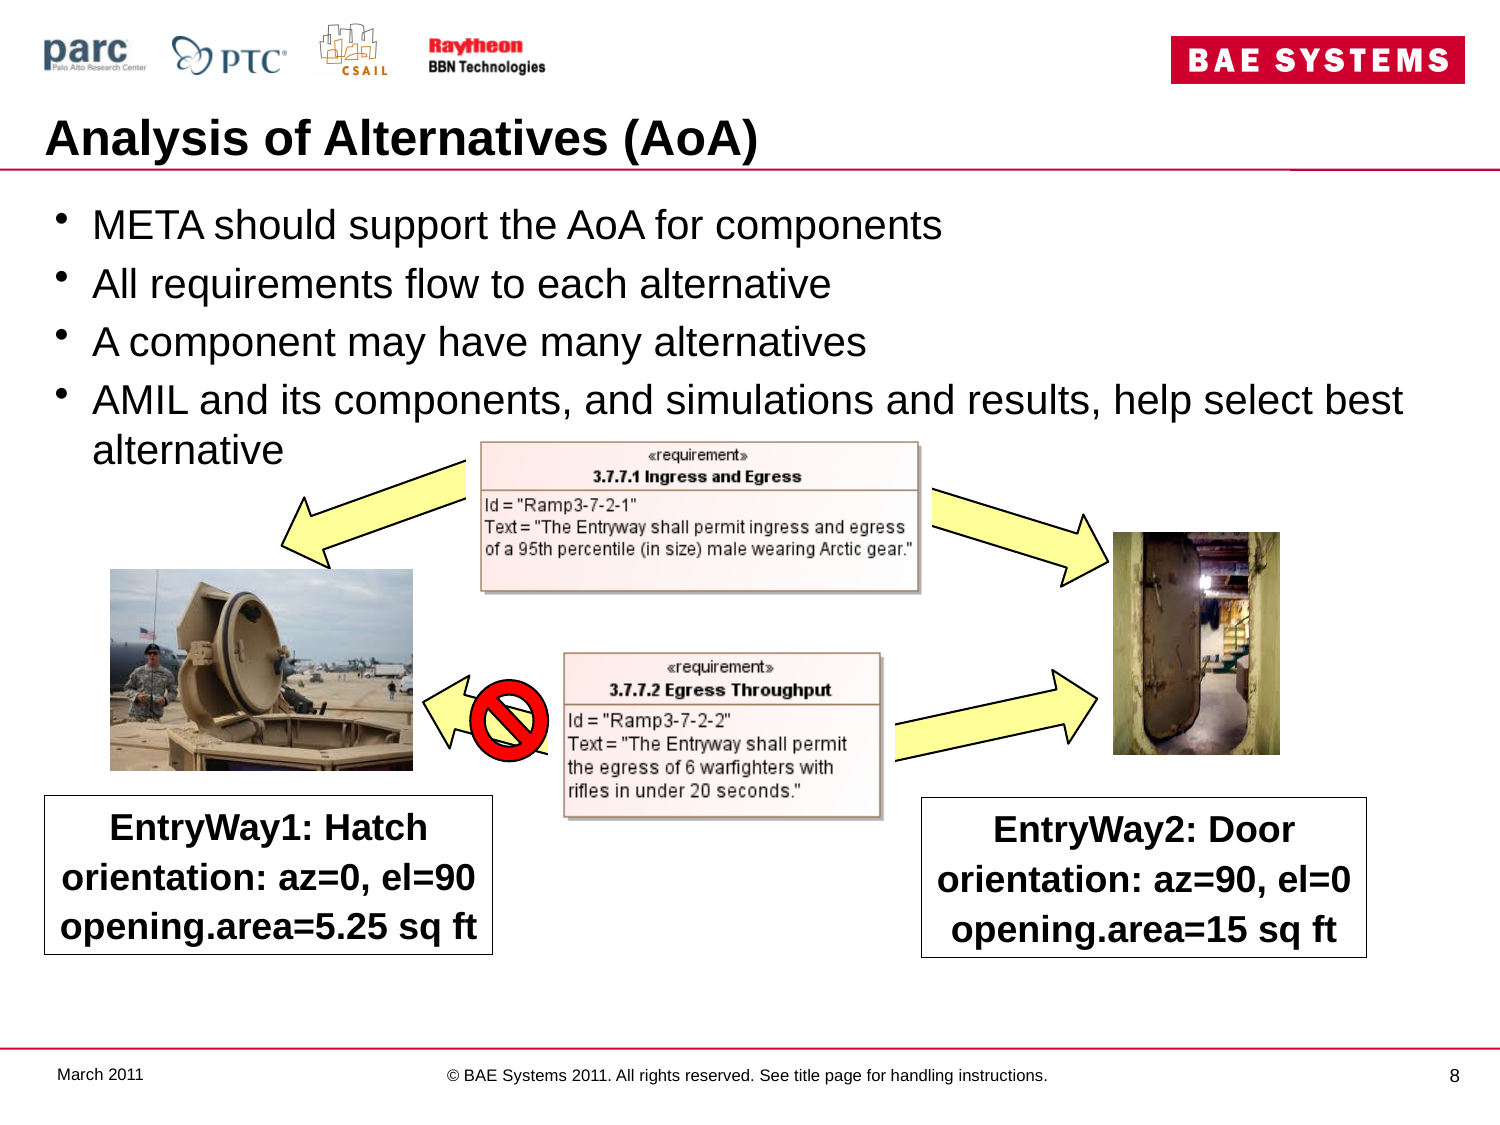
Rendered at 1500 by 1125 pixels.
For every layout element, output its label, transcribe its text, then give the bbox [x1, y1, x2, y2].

picture [423, 30, 551, 73]
slide_number 8 [1124, 1055, 1476, 1109]
picture [311, 17, 399, 73]
text_box [899, 669, 1098, 761]
picture [466, 427, 932, 605]
text_box [535, 744, 542, 753]
picture [1171, 36, 1465, 84]
title Analysis of Alternatives (AoA) [44, 73, 1405, 168]
footer © BAE Systems 2011. All rights reserved. See title page for handling instructions. [374, 1057, 1122, 1112]
text_box EntryWay1: Hatch orientation: az=0, el=90 opening.area=5.25 sq ft [44, 795, 493, 955]
text_box [423, 675, 476, 749]
picture [44, 39, 147, 71]
list META should support the AoA for components All requirements flow to each alternative A component may have many alternatives AMIL and its components, and simulations and results, help select best alternative [39, 190, 1459, 1038]
picture [547, 637, 895, 832]
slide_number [41, 1055, 393, 1112]
picture [1112, 532, 1280, 755]
text_box EntryWay2: Door orientation: az=90, el=0 opening.area=15 sq ft [921, 797, 1367, 958]
picture [172, 36, 287, 73]
text_box [936, 489, 1107, 587]
text_box [470, 680, 542, 762]
picture [110, 569, 413, 771]
text_box [505, 705, 533, 731]
text_box [485, 710, 519, 746]
